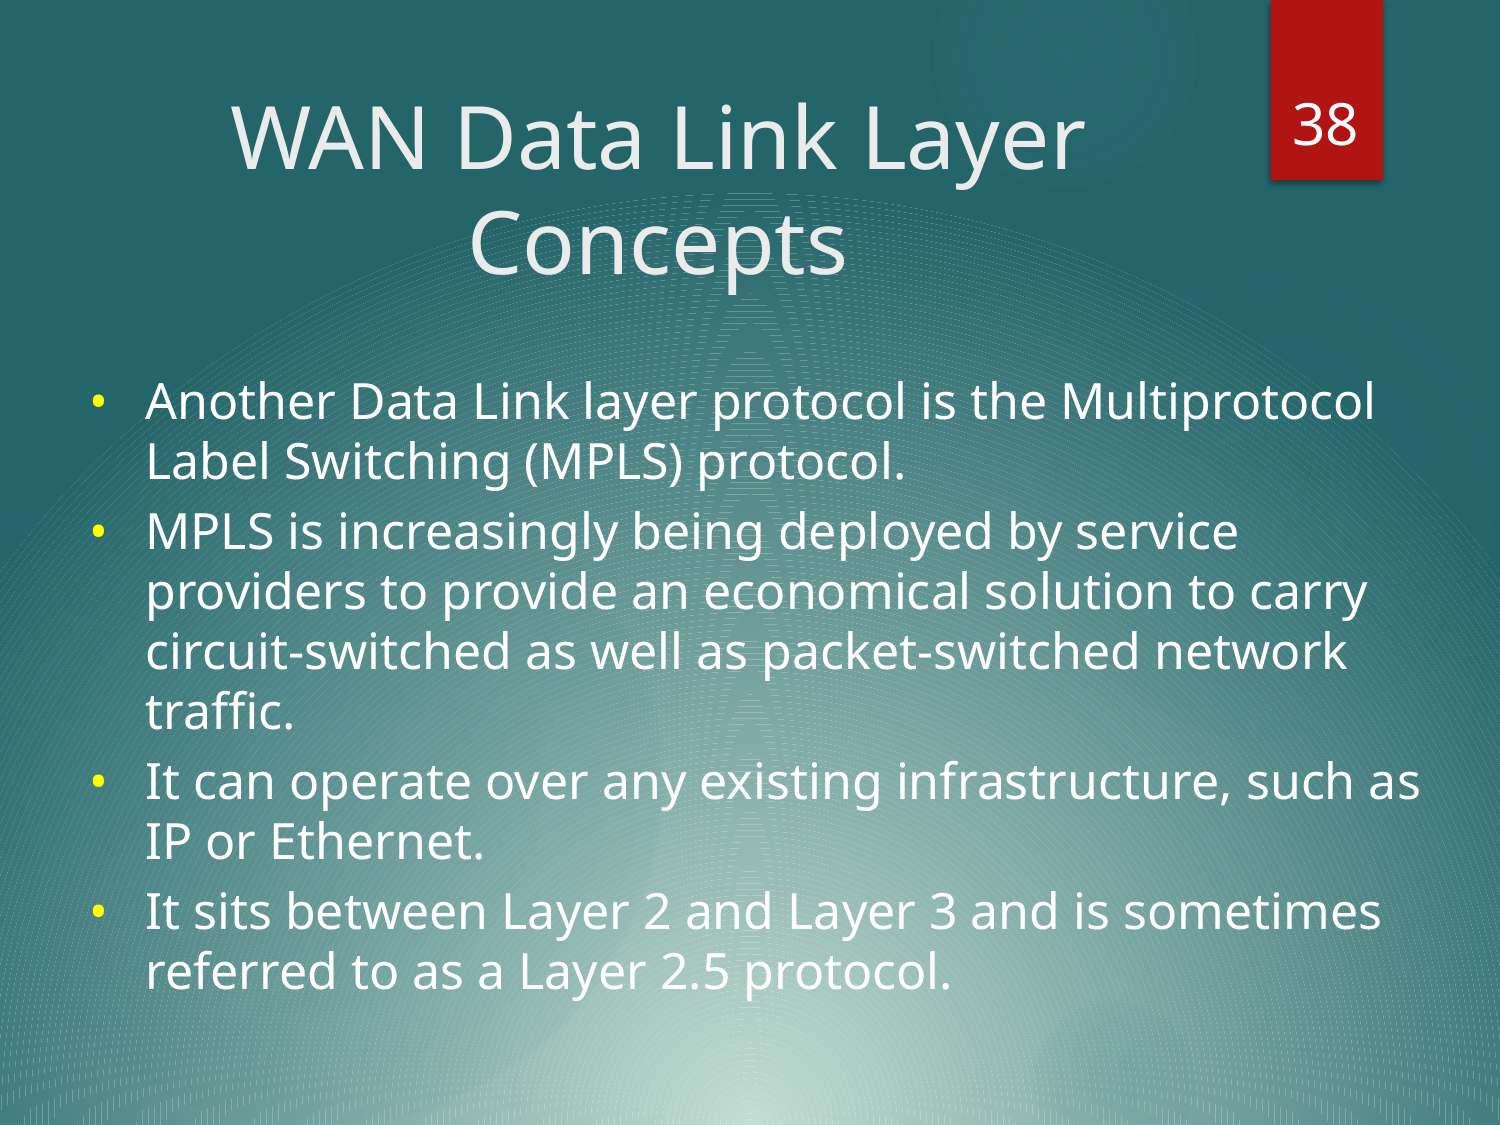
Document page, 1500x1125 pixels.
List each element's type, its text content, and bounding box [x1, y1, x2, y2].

title WAN Data Link Layer Concepts [79, 74, 1237, 304]
text_box Another Data Link layer protocol is the Multiprotocol Label Switching (MPLS) protocol. MPLS is increasingly being deployed by service providers to provide an economical solution to carry circuit-switched as well as packet-switched network traffic. It can operate over any existing infrastructure, such as IP or Ethernet. It sits between Layer 2 and Layer 3 and is sometimes referred to as a Layer 2.5 protocol. [0, 362, 1450, 1125]
slide_number 38 [1273, 48, 1378, 175]
